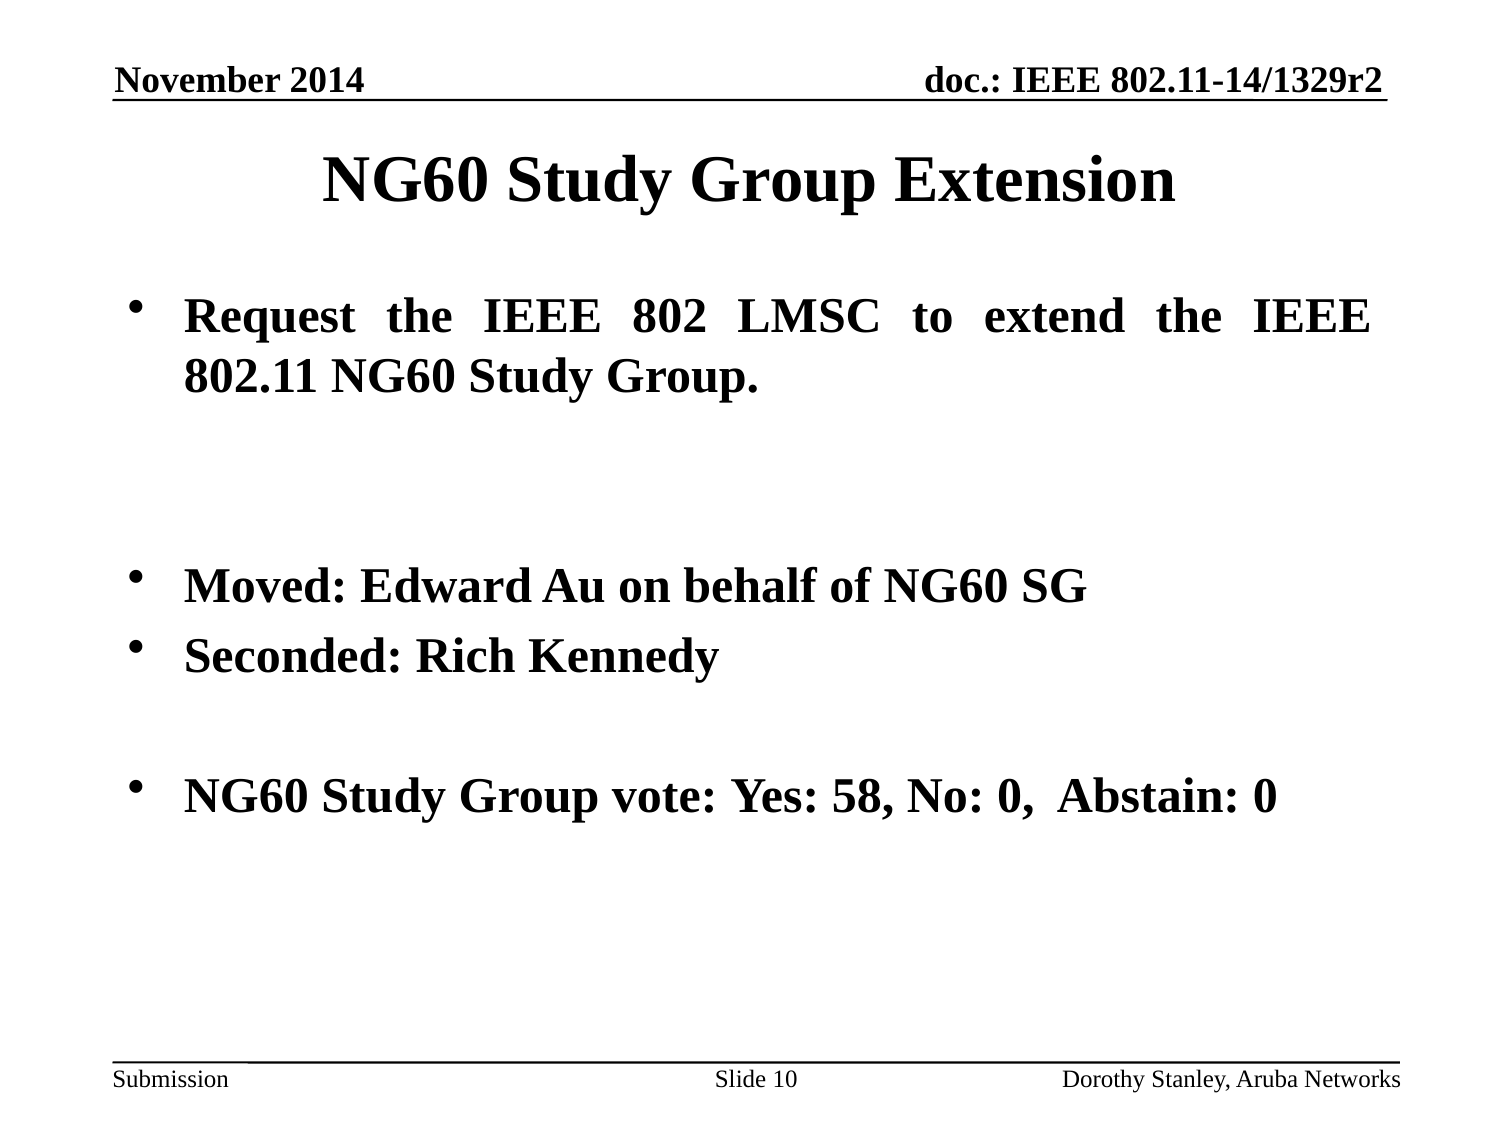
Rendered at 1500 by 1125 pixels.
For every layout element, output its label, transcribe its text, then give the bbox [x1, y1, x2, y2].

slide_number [114, 54, 374, 101]
slide_number Slide 10 [712, 1061, 800, 1093]
footer Dorothy Stanley, Aruba Networks [1024, 1061, 1402, 1093]
text_box NG60 Study Group Extension [112, 87, 1388, 263]
text_box Request the IEEE 802 LMSC to extend the IEEE 802.11 NG60 Study Group. Moved: Edward Au on behalf of NG60 SG Seconded: Rich Kennedy NG60 Study Group vote: Yes: 58, No: 0, Abstain: 0 [112, 274, 1388, 950]
